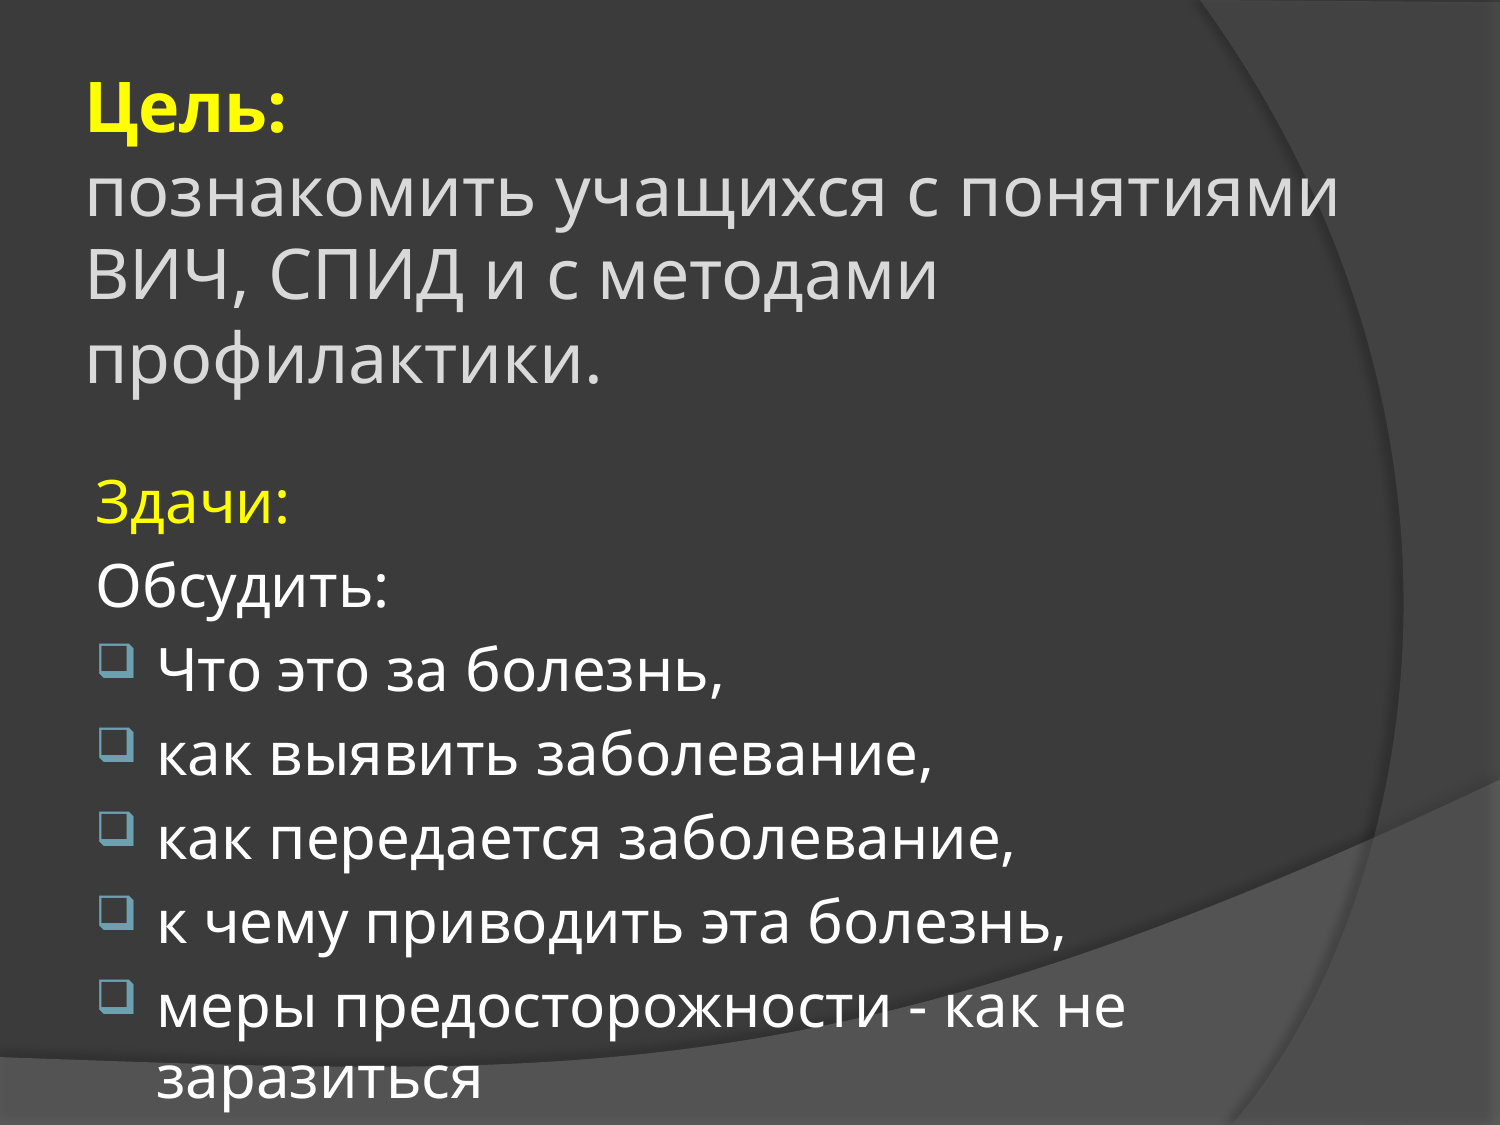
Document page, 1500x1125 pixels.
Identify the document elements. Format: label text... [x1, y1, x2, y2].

list Здачи: Обсудить: Что это за болезнь, как выявить заболевание, как передается заболевание, к чему приводить эта болезнь, меры предосторожности - как не заразиться [75, 456, 1425, 1125]
title Цель: познакомить учащихся с понятиями ВИЧ, СПИД и с методами профилактики. [76, 54, 1427, 490]
